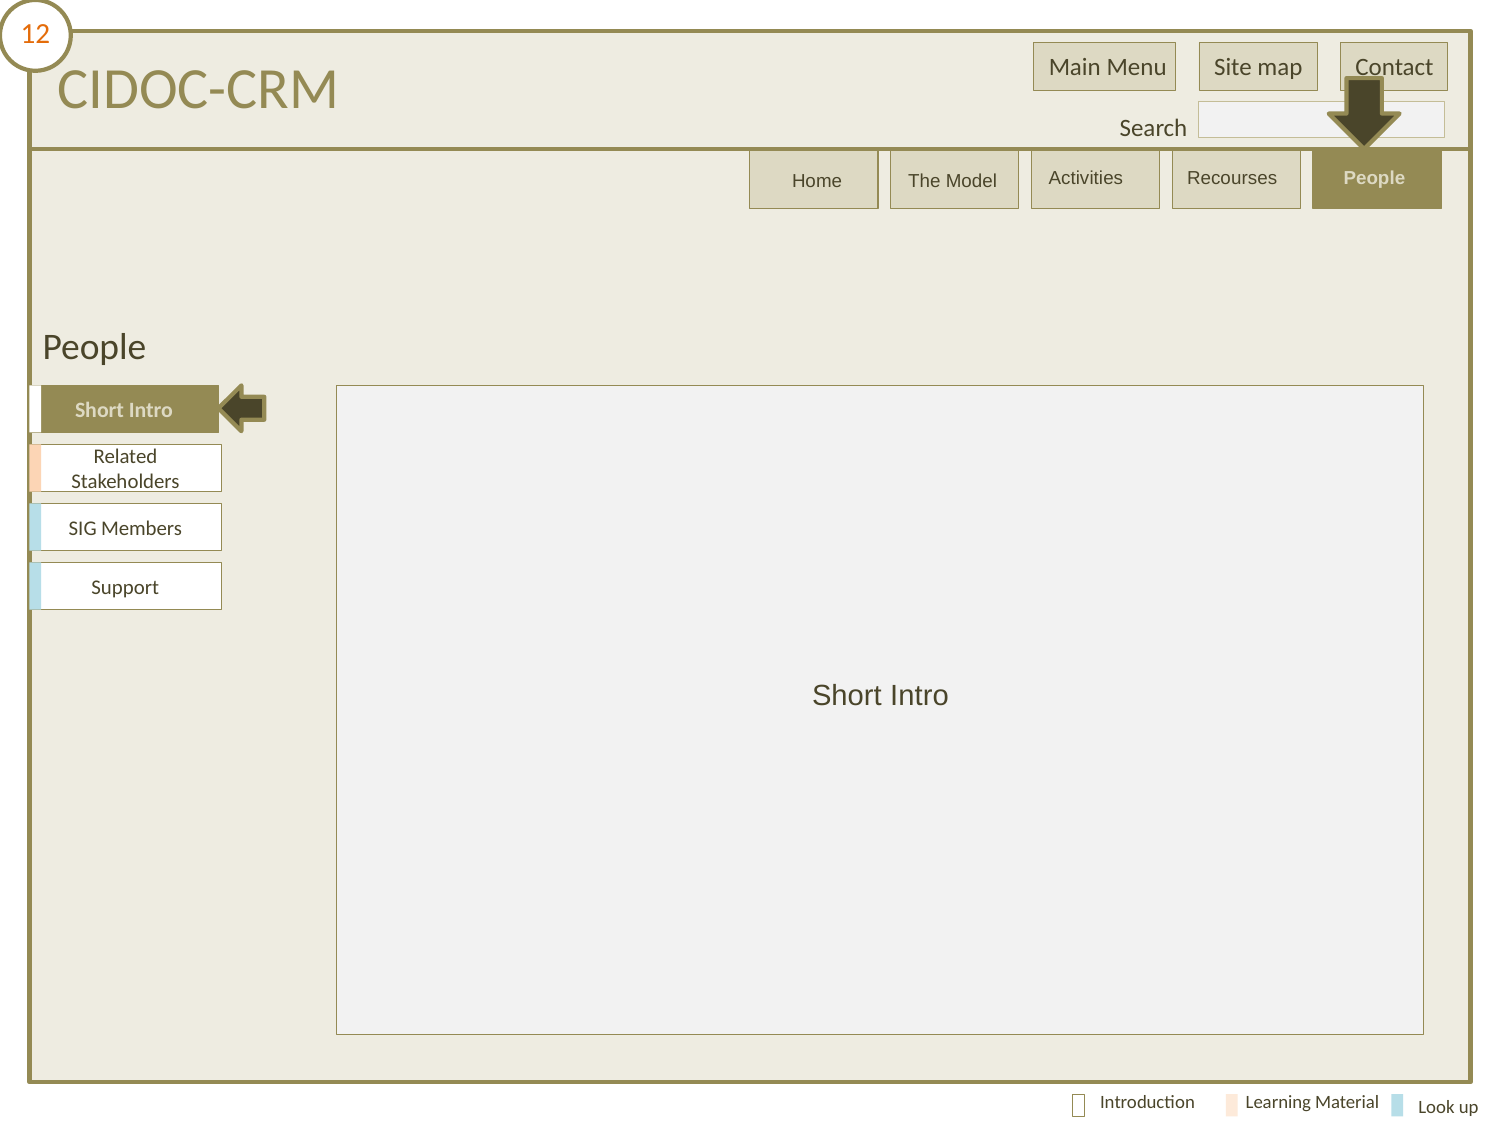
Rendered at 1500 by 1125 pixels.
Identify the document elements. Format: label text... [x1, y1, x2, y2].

text_box [334, 383, 1425, 1037]
text_box [1031, 41, 1177, 92]
text_box [889, 157, 1021, 210]
text_box SIG Members [43, 501, 223, 553]
text_box [10, 0, 60, 7]
text_box [1224, 1092, 1230, 1118]
text_box [748, 157, 880, 210]
text_box Short Intro [797, 668, 965, 719]
text_box [1311, 157, 1443, 210]
text_box [1326, 76, 1402, 148]
text_box People [1328, 158, 1421, 196]
text_box [27, 442, 43, 494]
text_box Related Stakeholders [43, 442, 223, 494]
text_box Look up [1403, 1087, 1494, 1125]
text_box [1379, 100, 1447, 139]
text_box [1170, 157, 1302, 210]
text_box [27, 501, 43, 553]
text_box [216, 383, 267, 434]
text_box Recourses [1172, 158, 1299, 196]
text_box [1338, 41, 1449, 92]
text_box [1197, 41, 1319, 92]
text_box The Model [893, 160, 1013, 199]
text_box [1395, 1092, 1403, 1118]
text_box Home [777, 160, 858, 199]
text_box Contact [1340, 42, 1500, 88]
text_box CIDOC-CRM [43, 42, 355, 128]
text_box [1070, 1092, 1085, 1118]
text_box Short Intro [43, 383, 220, 435]
text_box [27, 29, 1473, 1084]
text_box Introduction [1085, 1082, 1210, 1120]
text_box Site map [1199, 42, 1318, 88]
text_box People [27, 314, 162, 375]
text_box Learning Material [1230, 1082, 1395, 1120]
text_box [1197, 100, 1350, 139]
text_box [27, 560, 43, 612]
text_box Activities [1033, 158, 1139, 196]
text_box [1029, 157, 1162, 210]
text_box [27, 383, 43, 435]
text_box 12 [5, 7, 127, 57]
text_box Main Menu [1034, 42, 1182, 88]
text_box Support [43, 560, 223, 612]
text_box [0, 13, 66, 73]
text_box Search [1104, 103, 1203, 148]
